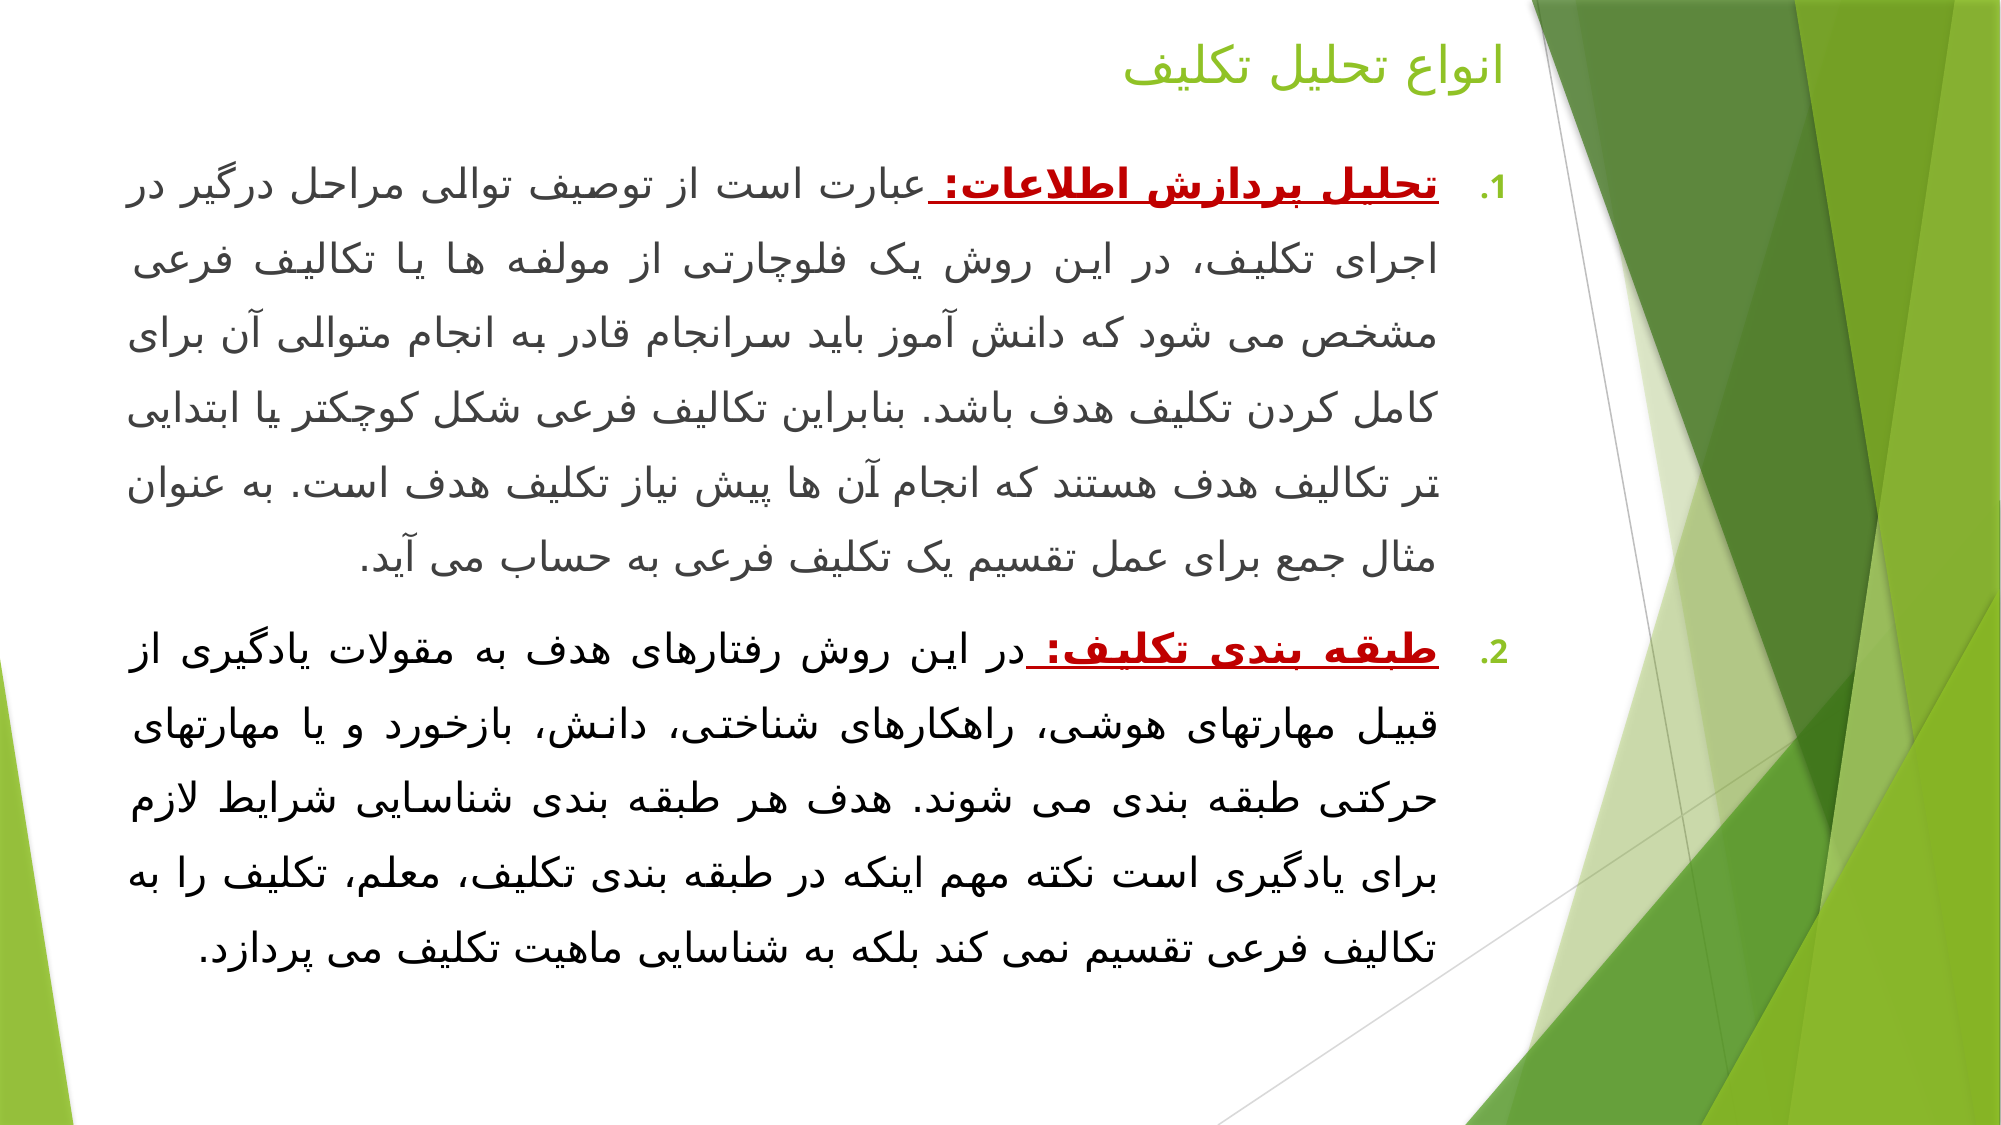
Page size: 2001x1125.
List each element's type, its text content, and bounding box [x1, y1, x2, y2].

list تحلیل پردازش اطلاعات: عبارت است از توصیف توالی مراحل درگیر در اجرای تکلیف، در این روش یک فلوچارتی از مولفه ها یا تکالیف فرعی مشخص می شود که دانش آموز باید سرانجام قادر به انجام متوالی آن برای کامل کردن تکلیف هدف باشد. بنابراین تکالیف فرعی شکل کوچکتر یا ابتدایی تر تکالیف هدف هستند که انجام آن ها پیش نیاز تکلیف هدف است. به عنوان مثال جمع برای عمل تقسیم یک تکلیف فرعی به حساب می آید. طبقه بندی تکلیف: در این روش رفتارهای هدف به مقولات یادگیری از قبیل مهارتهای هوشی، راهکارهای شناختی، دانش، بازخورد و یا مهارتهای حرکتی طبقه بندی می شوند. هدف هر طبقه بندی شناسایی شرایط لازم برای یادگیری است نکته مهم اینکه در طبقه بندی تکلیف، معلم، تکلیف را به تکالیف فرعی تقسیم نمی کند بلکه به شناسایی ماهیت تکلیف می پردازد. [111, 124, 1522, 992]
title انواع تحلیل تکلیف [111, 23, 1522, 102]
